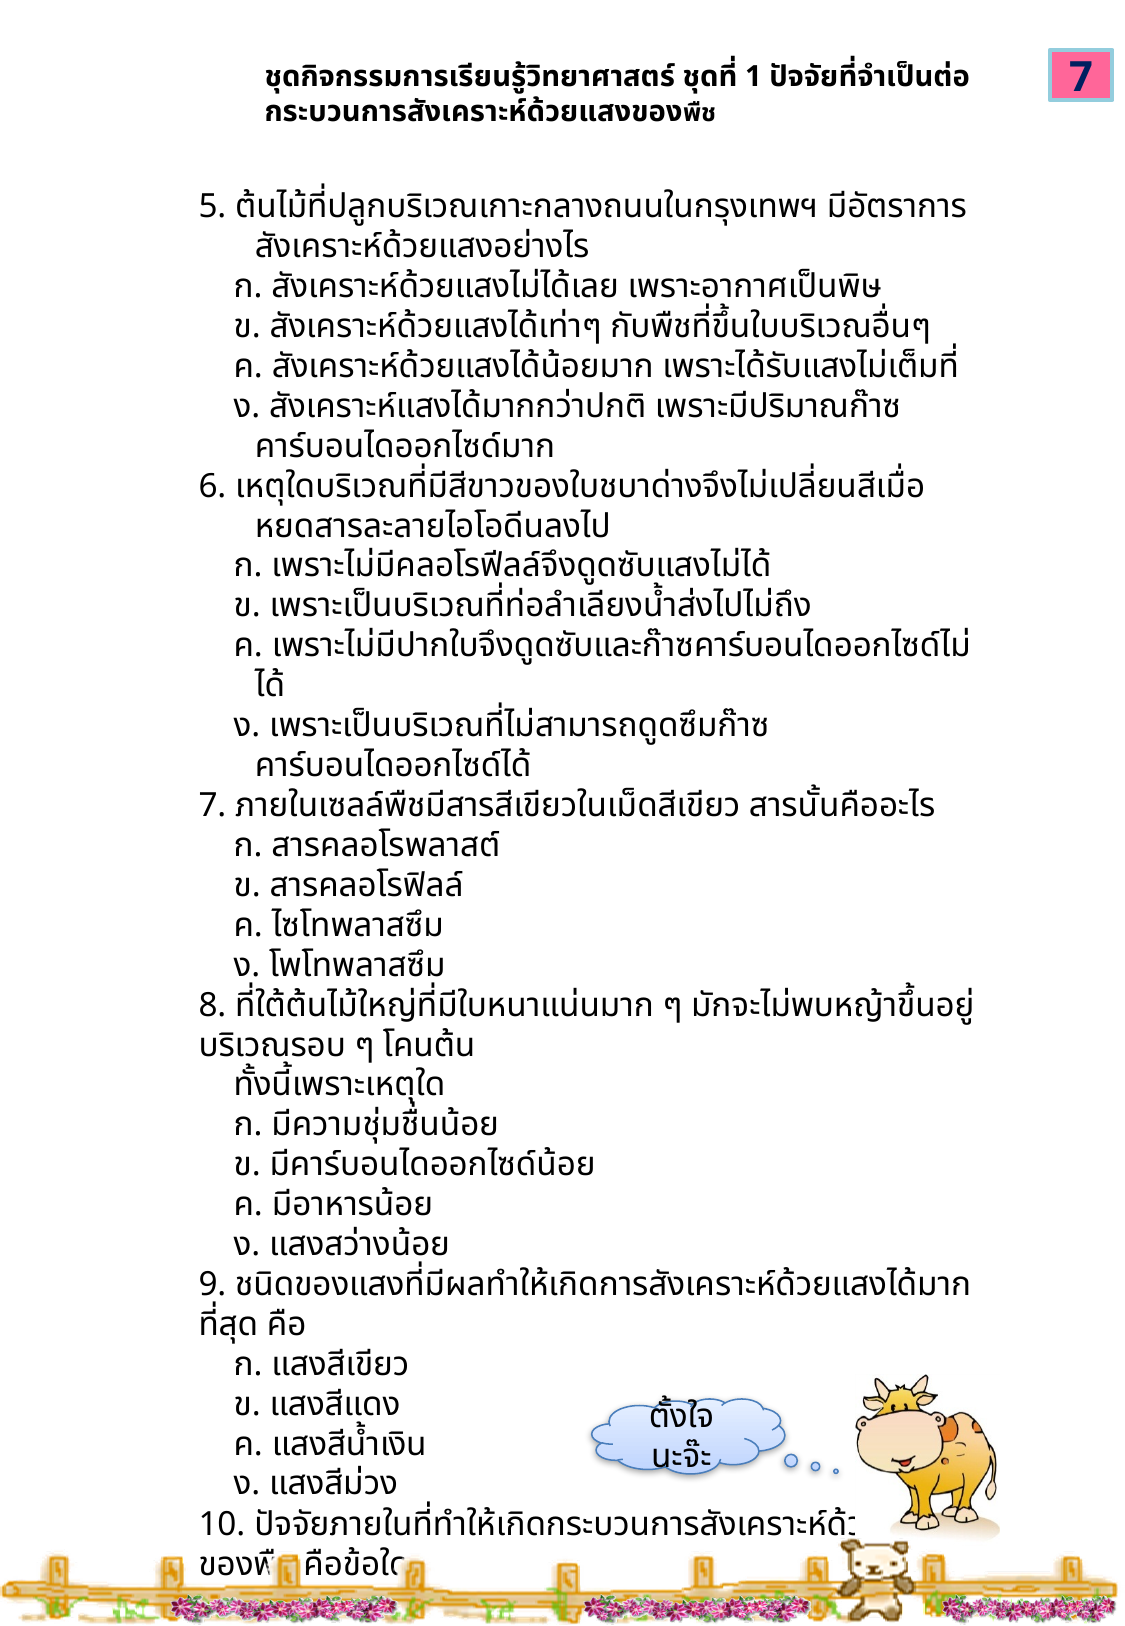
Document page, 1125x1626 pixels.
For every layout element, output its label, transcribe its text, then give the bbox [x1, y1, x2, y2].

text_box 5. ต้นไม้ที่ปลูกบริเวณเกาะกลางถนนในกรุงเทพฯ มีอัตราการสังเคราะห์ด้วยแสงอย่างไร ก. สังเคราะห์ด้วยแสงไม่ได้เลย เพราะอากาศเป็นพิษ ข. สังเคราะห์ด้วยแสงได้เท่าๆ กับพืชที่ขึ้นใบบริเวณอื่นๆ ค. สังเคราะห์ด้วยแสงได้น้อยมาก เพราะได้รับแสงไม่เต็มที่ ง. สังเคราะห์แสงได้มากกว่าปกติ เพราะมีปริมาณก๊าซคาร์บอนไดออกไซด์มาก 6. เหตุใดบริเวณที่มีสีขาวของใบชบาด่างจึงไม่เปลี่ยนสีเมื่อหยดสารละลายไอโอดีนลงไป ก. เพราะไม่มีคลอโรฟีลล์จึงดูดซับแสงไม่ได้ ข. เพราะเป็นบริเวณที่ท่อลำเลียงน้ำส่งไปไม่ถึง ค. เพราะไม่มีปากใบจึงดูดซับและก๊าซคาร์บอนไดออกไซด์ไม่ได้ ง. เพราะเป็นบริเวณที่ไม่สามารถดูดซึมก๊าซคาร์บอนไดออกไซด์ได้ 7. ภายในเซลล์พืชมีสารสีเขียวในเม็ดสีเขียว สารนั้นคืออะไร ก. สารคลอโรพลาสต์ ข. สารคลอโรฟิลล์ ค. ไซโทพลาสซึม ง. โพโทพลาสซึม 8. ที่ใต้ต้นไม้ใหญ่ที่มีใบหนาแน่นมาก ๆ มักจะไม่พบหญ้าขึ้นอยู่บริเวณรอบ ๆ โคนต้น ทั้งนี้เพราะเหตุใด ก. มีความชุ่มชื่นน้อย ข. มีคาร์บอนไดออกไซด์น้อย ค. มีอาหารน้อย ง. แสงสว่างน้อย 9. ชนิดของแสงที่มีผลทำให้เกิดการสังเคราะห์ด้วยแสงได้มากที่สุด คือ ก. แสงสีเขียว ข. แสงสีแดง ค. แสงสีน้ำเงิน ง. แสงสีม่วง 10. ปัจจัยภายในที่ทำให้เกิดกระบวนการสังเคราะห์ด้วยแสงของพืช คือข้อใด ก. แสงแดด ข. ออกซิเจน ค. คลอโรฟิลล์ ง. แวคิวโอล [183, 176, 1000, 1535]
text_box 7 [1048, 48, 1114, 102]
text_box ตั้งใจนะจ๊ะ [784, 1453, 799, 1468]
text_box ตั้งใจนะจ๊ะ [590, 1398, 786, 1475]
text_box ชุดกิจกรรมการเรียนรู้วิทยาศาสตร์ ชุดที่ 1 ปัจจัยที่จำเป็นต่อกระบวนการสังเคราะห์ด้วยแสงของพืช [249, 49, 1085, 135]
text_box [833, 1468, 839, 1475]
picture [0, 1374, 1125, 1625]
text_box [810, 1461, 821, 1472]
